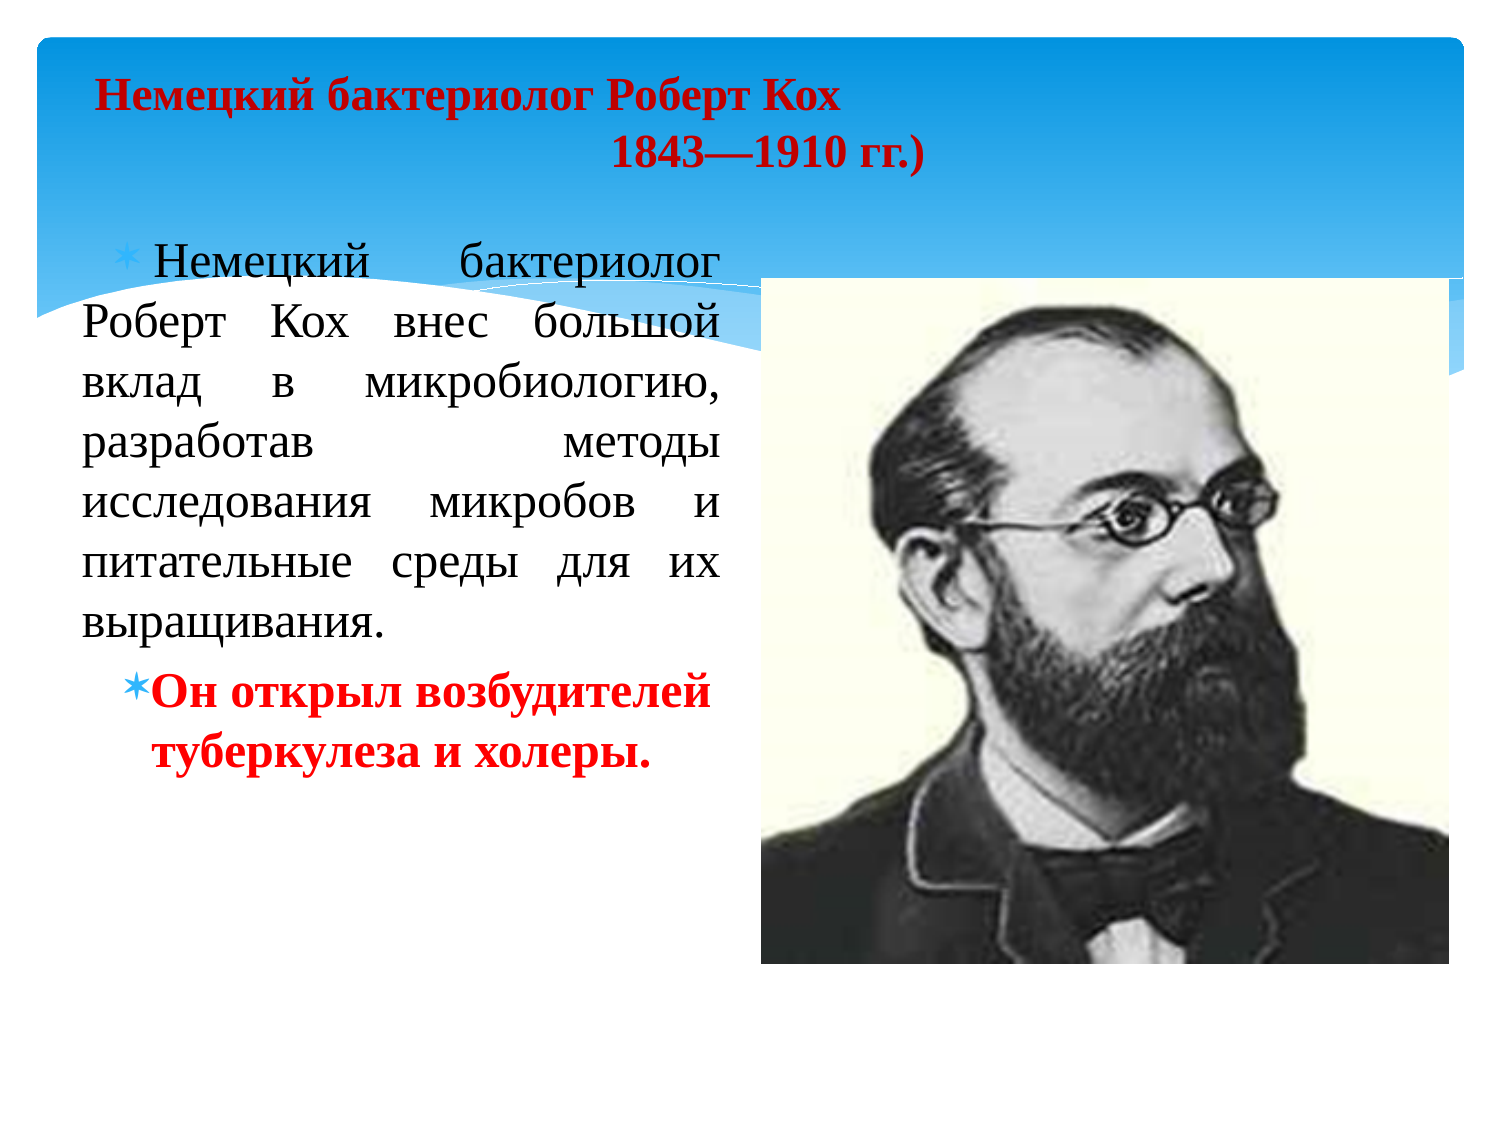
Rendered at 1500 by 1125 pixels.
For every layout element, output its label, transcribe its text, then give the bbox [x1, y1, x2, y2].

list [761, 278, 1449, 965]
list Немецкий бактериолог Роберт Кох внес большой вклад в микробиологию, разработав методы исследования микробов и питательные среды для их выращивания. Он открыл возбудителей туберкулеза и холеры. [64, 219, 738, 1005]
title Немецкий бактериолог Роберт Кох 1843—1910 гг.) [75, 55, 1425, 185]
